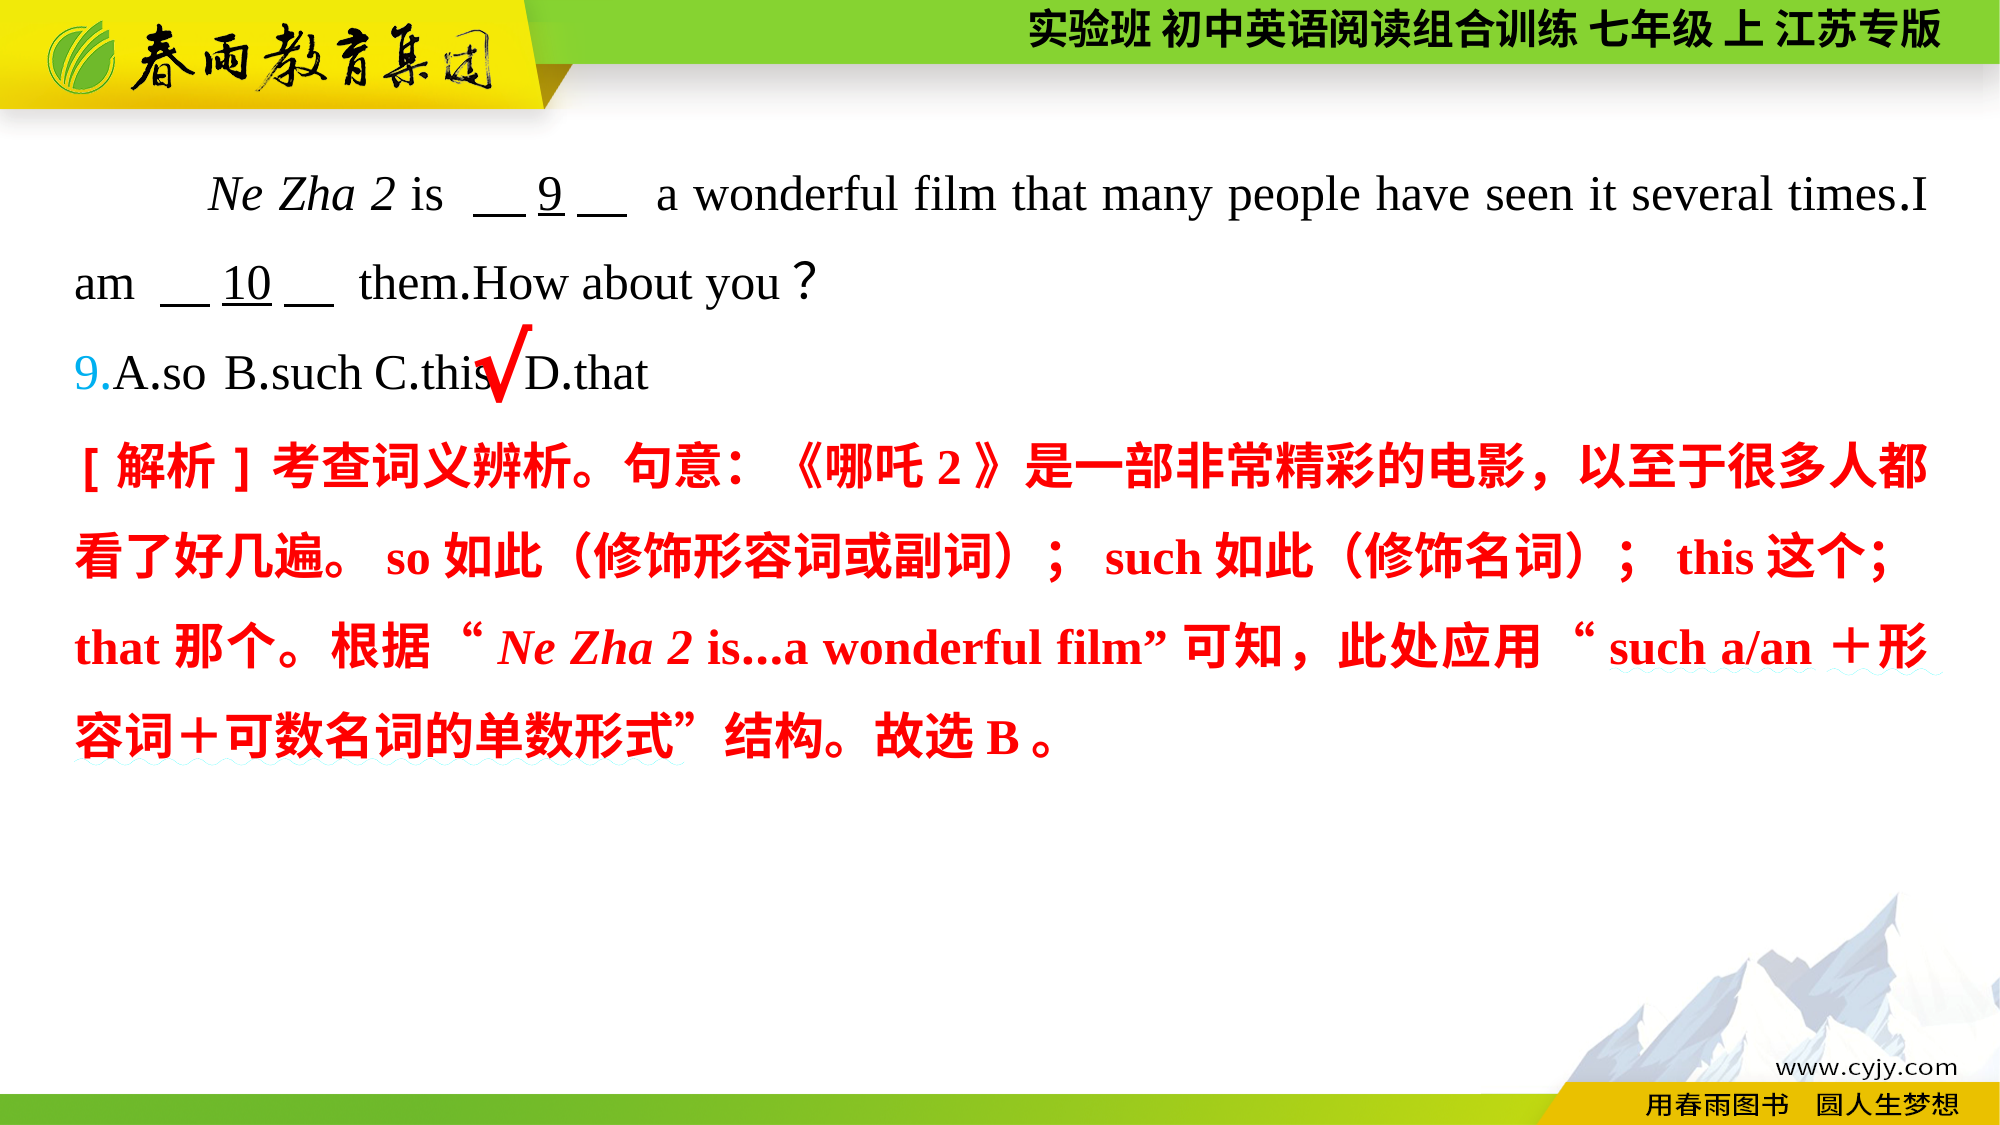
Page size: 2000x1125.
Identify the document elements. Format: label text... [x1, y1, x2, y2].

list Ne Zha 2 is 9 a wonderful film that many people have seen it several times.I am 10 them.How about you？ 9.A.so B.such C.this D.that [59, 122, 1944, 397]
text_box [解析]考查词义辨析。句意：《哪吒2》是一部非常精彩的电影，以至于很多人都看了好几遍。so如此（修饰形容词或副词）；such如此（修饰名词）；this这个；that那个。根据“Ne Zha 2 is...a wonderful film”可知，此处应用“such a/an＋形容词＋可数名词的单数形式”结构。故选B。 [59, 397, 1944, 773]
picture [0, 0, 2000, 1125]
text_box √ [456, 302, 555, 397]
